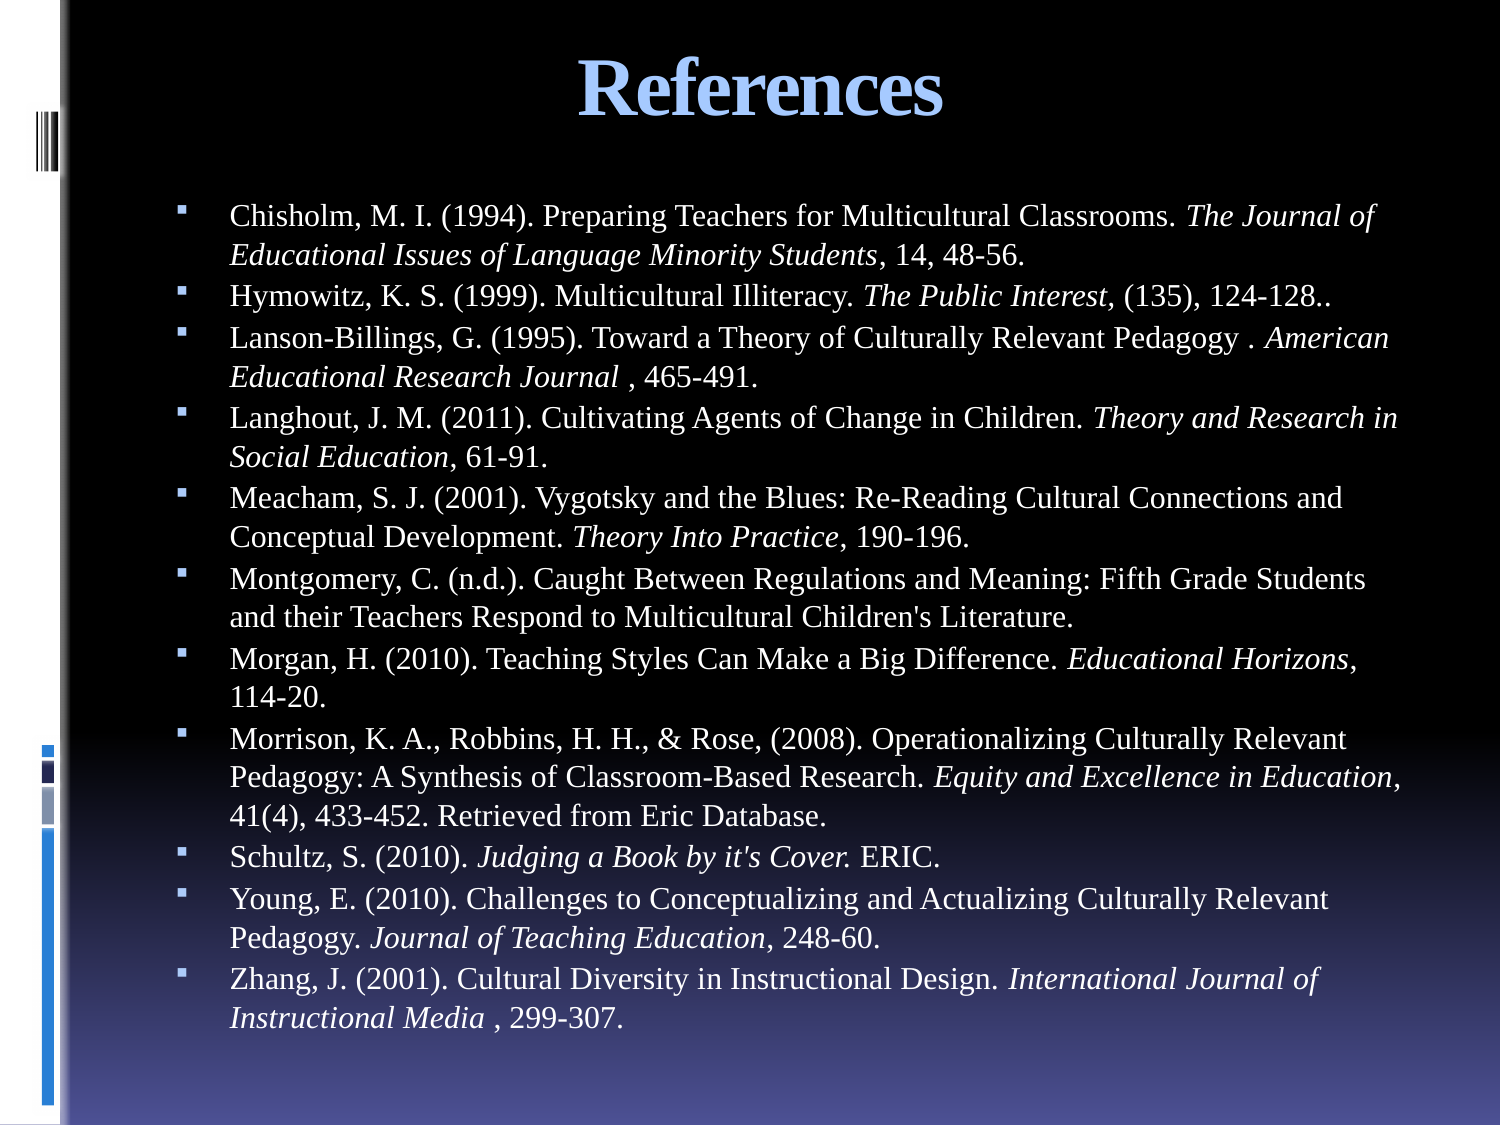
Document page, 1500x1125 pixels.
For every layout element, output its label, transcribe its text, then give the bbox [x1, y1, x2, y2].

list Chisholm, M. I. (1994). Preparing Teachers for Multicultural Classrooms. The Journal of Educational Issues of Language Minority Students, 14, 48-56. Hymowitz, K. S. (1999). Multicultural Illiteracy. The Public Interest, (135), 124-128.. Lanson-Billings, G. (1995). Toward a Theory of Culturally Relevant Pedagogy . American Educational Research Journal , 465-491. Langhout, J. M. (2011). Cultivating Agents of Change in Children. Theory and Research in Social Education, 61-91. Meacham, S. J. (2001). Vygotsky and the Blues: Re-Reading Cultural Connections and Conceptual Development. Theory Into Practice, 190-196. Montgomery, C. (n.d.). Caught Between Regulations and Meaning: Fifth Grade Students and their Teachers Respond to Multicultural Children's Literature. Morgan, H. (2010). Teaching Styles Can Make a Big Difference. Educational Horizons, 114-20. Morrison, K. A., Robbins, H. H., & Rose, (2008). Operationalizing Culturally Relevant Pedagogy: A Synthesis of Classroom-Based Research. Equity and Excellence in Education, 41(4), 433-452. Retrieved from Eric Database. Schultz, S. (2010). Judging a Book by it's Cover. ERIC. Young, E. (2010). Challenges to Conceptualizing and Actualizing Culturally Relevant Pedagogy. Journal of Teaching Education, 248-60. Zhang, J. (2001). Cultural Diversity in Instructional Design. International Journal of Instructional Media , 299-307. [150, 187, 1425, 1043]
title References [112, 24, 1388, 175]
